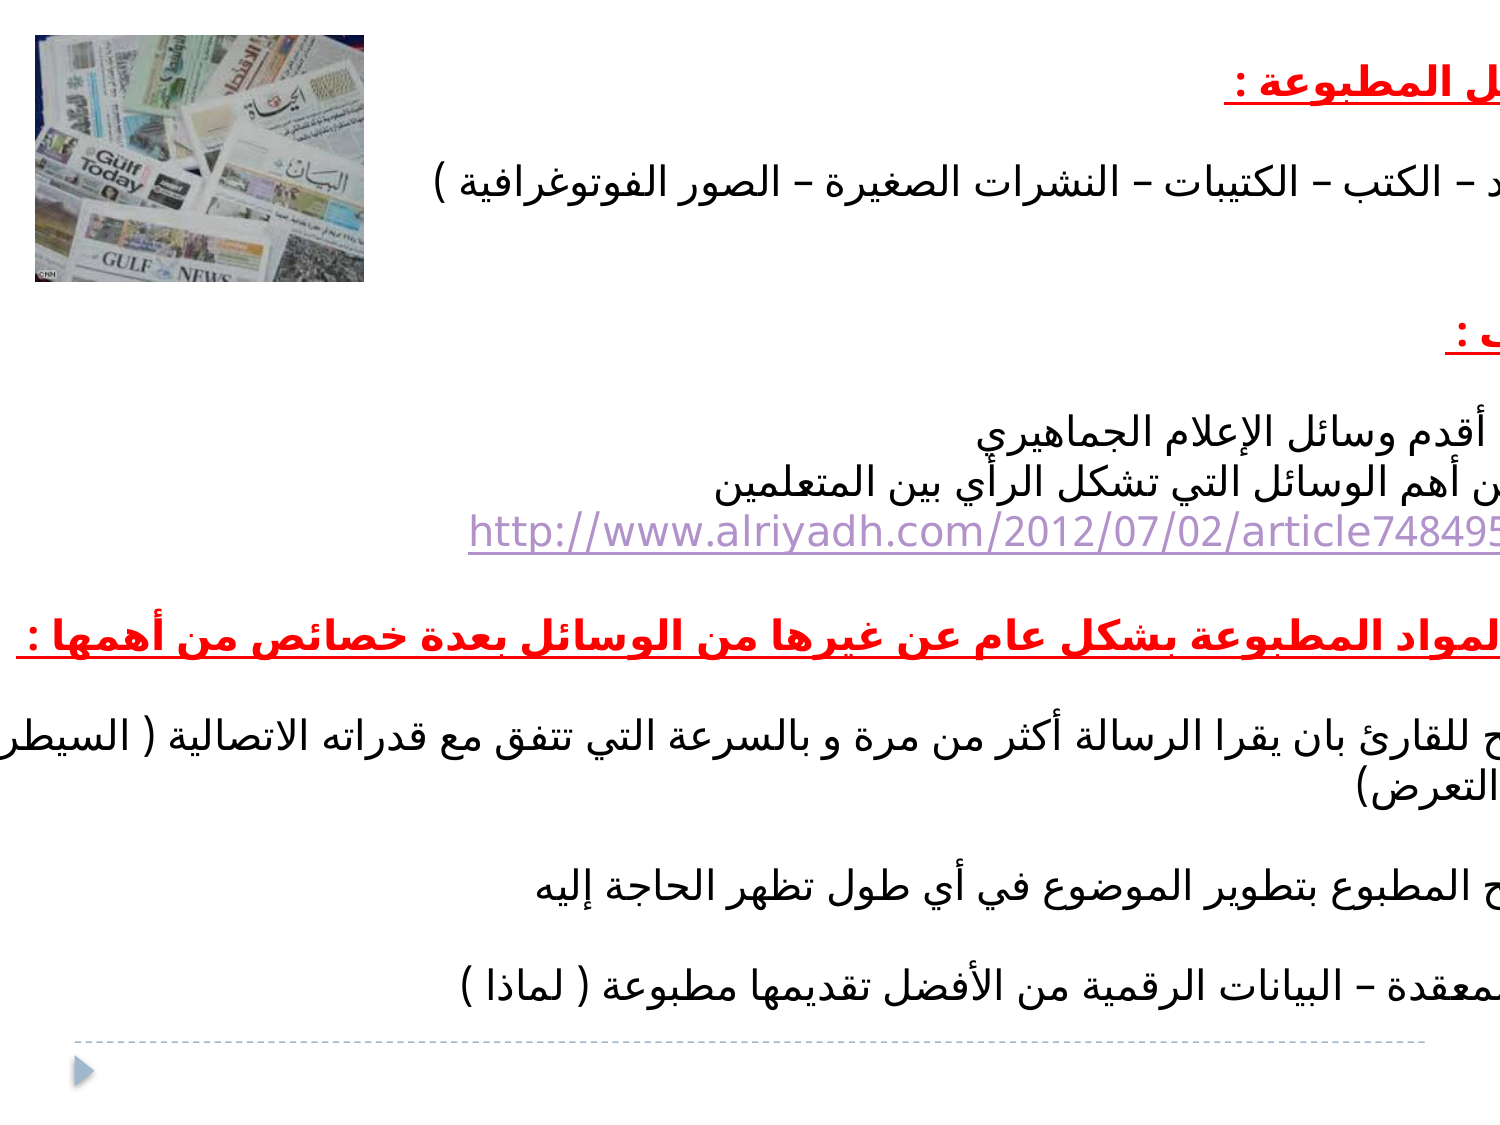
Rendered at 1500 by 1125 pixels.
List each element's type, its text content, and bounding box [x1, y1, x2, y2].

text_box الوسائل المطبوعة : ( الجرائد – الكتب – الكتيبات – النشرات الصغيرة – الصور الفوتوغرافية ) الصحف : تعد من أقدم وسائل الإعلام الجماهيري تعتبر من أهم الوسائل التي تشكل الرأي بين المتعلمين http://www.alriyadh.com/2012/07/02/article748495.html تتميز المواد المطبوعة بشكل عام عن غيرها من الوسائل بعدة خصائص من أهمها : 1- تسمح للقارئ بان يقرا الرسالة أكثر من مرة و بالسرعة التي تتفق مع قدراته الاتصالية ( السيطرة على ظروف التعرض) 2- يسمح المطبوع بتطوير الموضوع في أي طول تظهر الحاجة إليه المواد المعقدة – البيانات الرقمية من الأفضل تقديمها مطبوعة ( لماذا ) [0, 46, 1500, 1117]
picture [34, 34, 364, 282]
